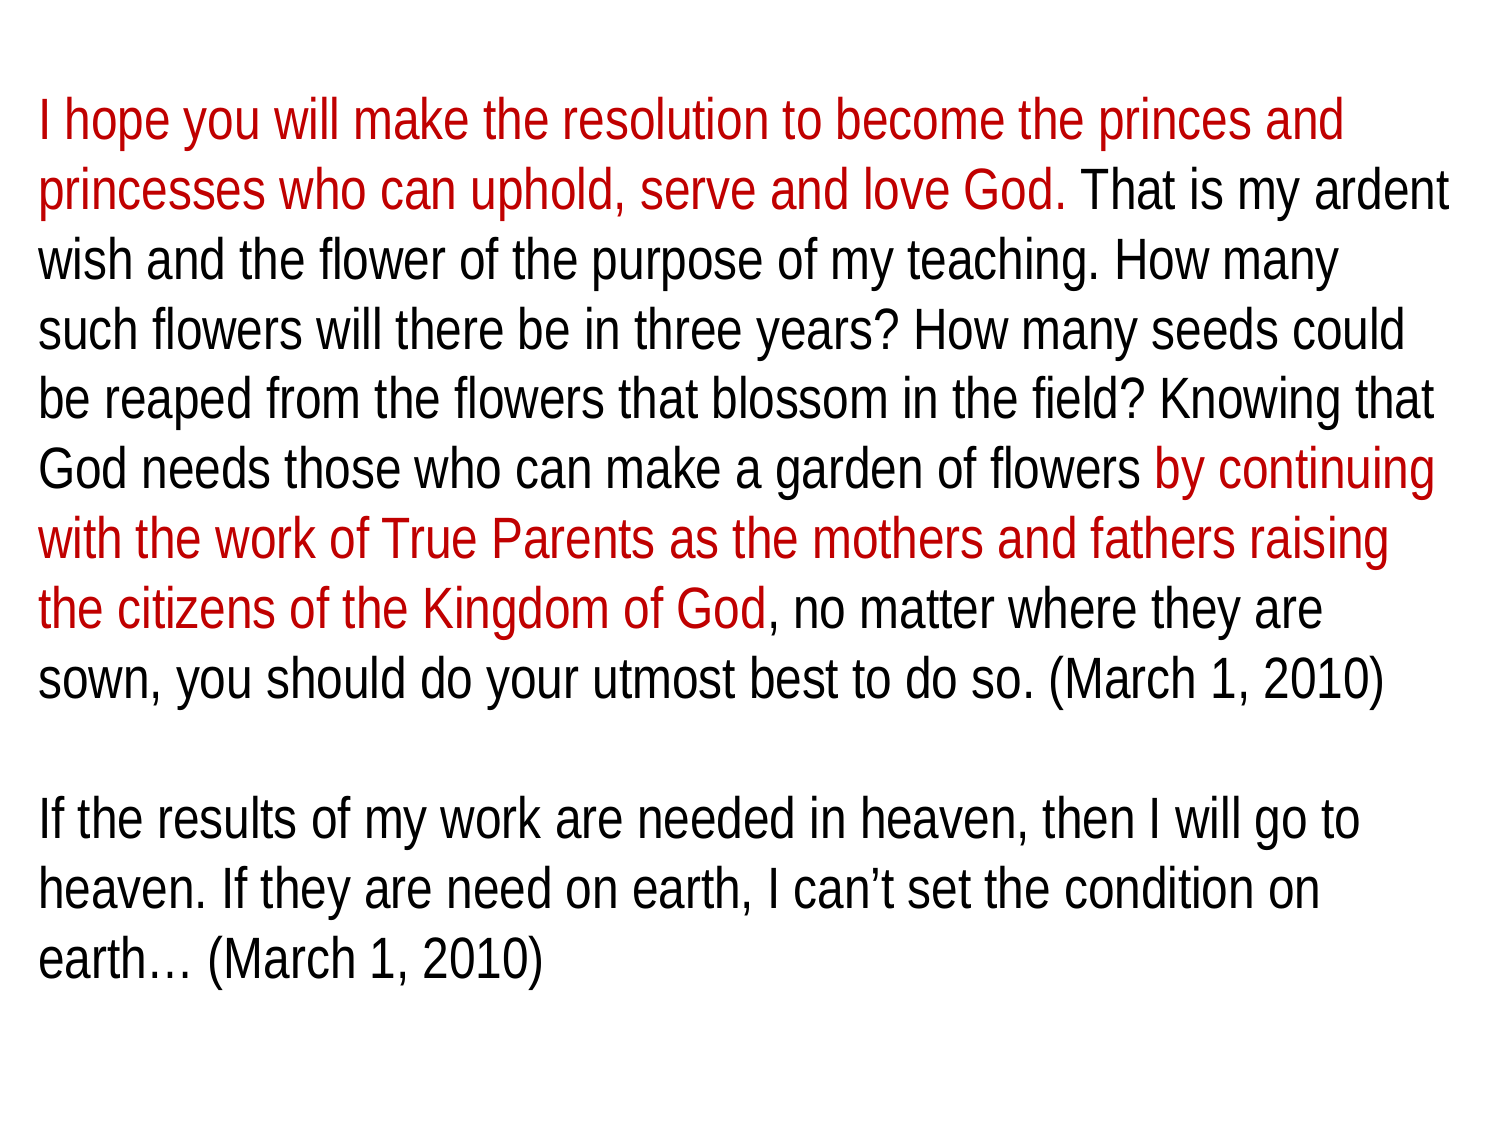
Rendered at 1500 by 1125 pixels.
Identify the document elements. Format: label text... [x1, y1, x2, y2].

text_box I hope you will make the resolution to become the princes and princesses who can uphold, serve and love God. That is my ardent wish and the flower of the purpose of my teaching. How many such flowers will there be in three years? How many seeds could be reaped from the flowers that blossom in the field? Knowing that God needs those who can make a garden of flowers by continuing with the work of True Parents as the mothers and fathers raising the citizens of the Kingdom of God, no matter where they are sown, you should do your utmost best to do so. (March 1, 2010) If the results of my work are needed in heaven, then I will go to heaven. If they are need on earth, I can’t set the condition on earth… (March 1, 2010) [23, 73, 1465, 998]
